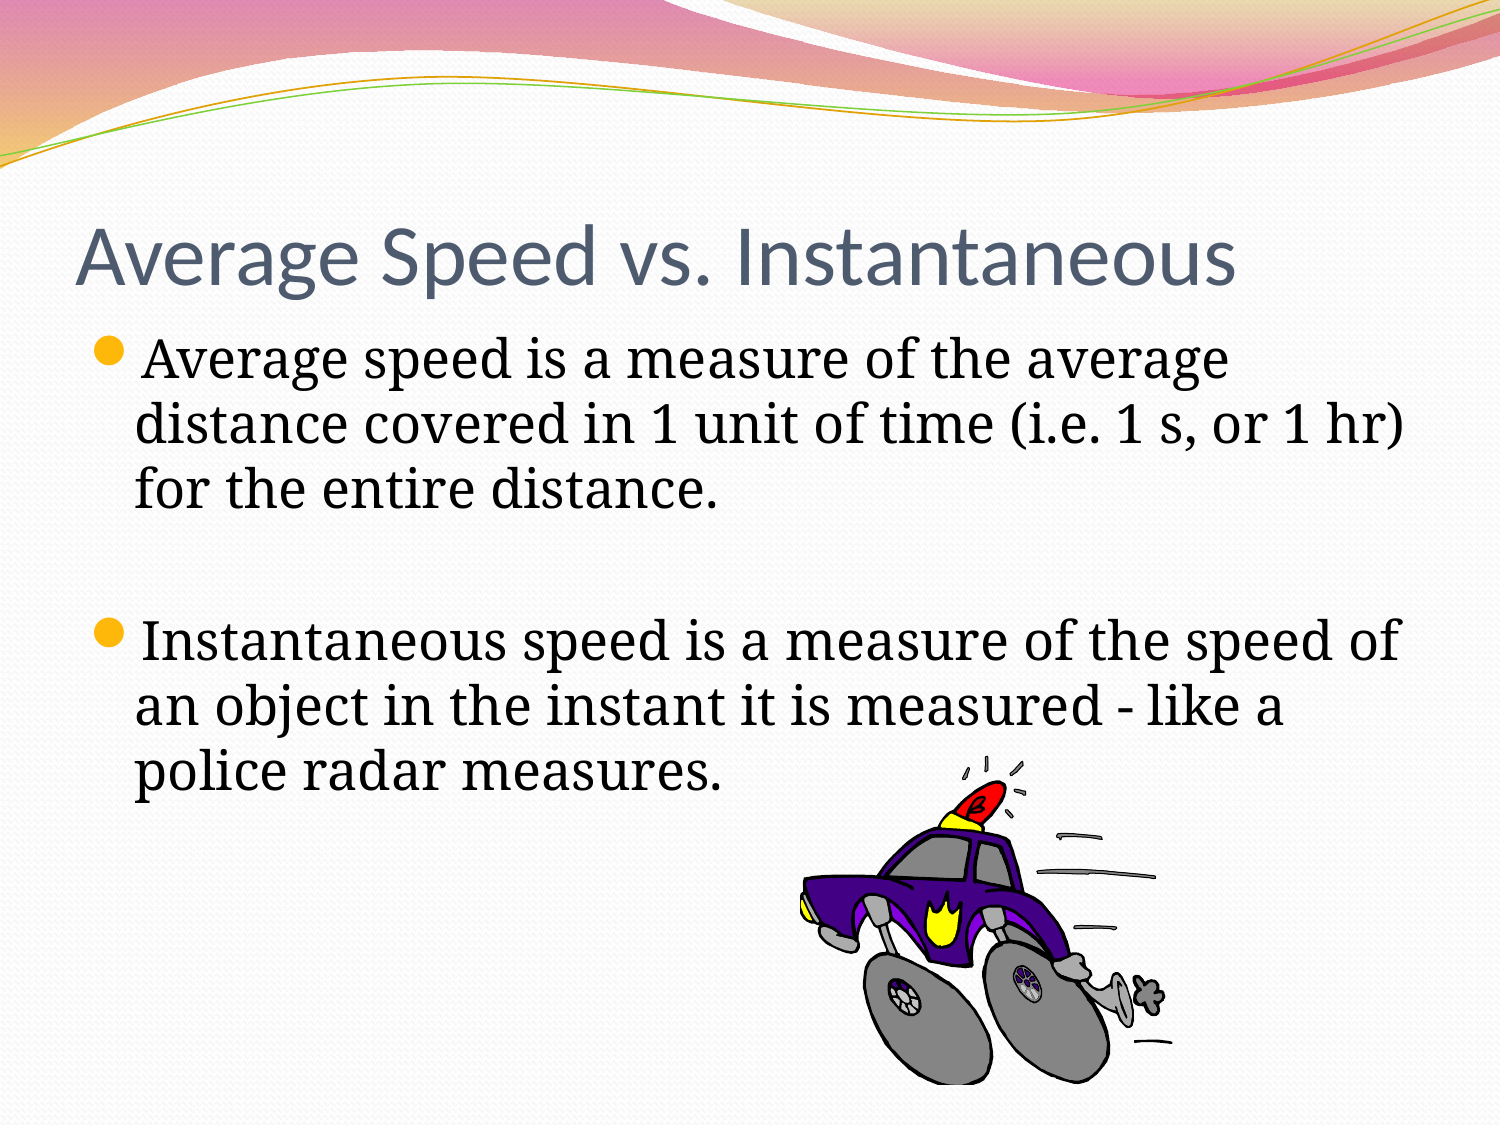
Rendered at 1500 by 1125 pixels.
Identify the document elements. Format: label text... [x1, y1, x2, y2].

title Average Speed vs. Instantaneous [75, 115, 1425, 303]
list Average speed is a measure of the average distance covered in 1 unit of time (i.e. 1 s, or 1 hr) for the entire distance. Instantaneous speed is a measure of the speed of an object in the instant it is measured - like a police radar measures. [75, 317, 1425, 1038]
picture [799, 749, 1180, 1086]
